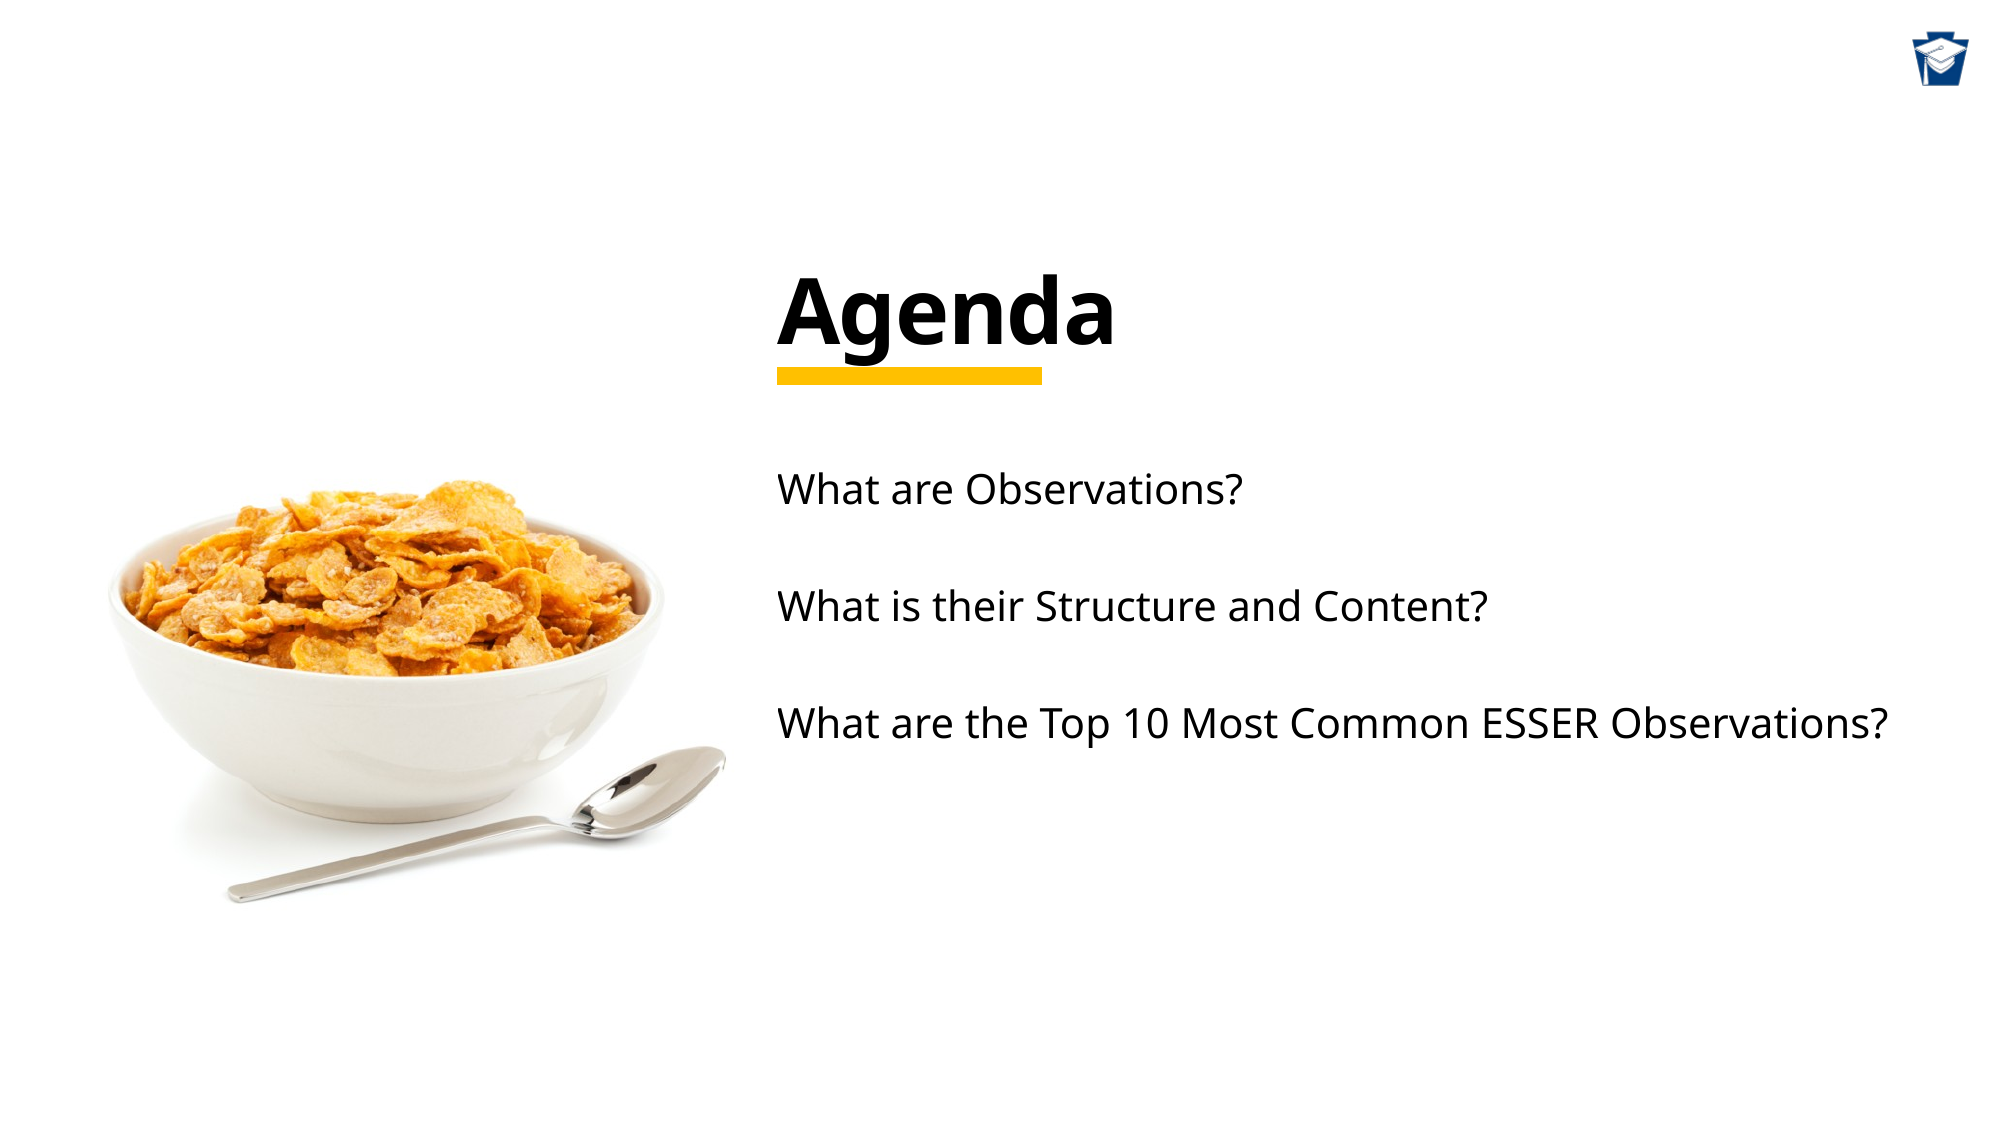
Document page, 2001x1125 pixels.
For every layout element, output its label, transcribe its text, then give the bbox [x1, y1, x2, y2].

picture [55, 401, 778, 937]
picture [1904, 21, 1977, 93]
text_box What are Observations? What is their Structure and Content? What are the Top 10 Most Common ESSER Observations? [761, 389, 1931, 755]
title Agenda [777, 265, 1666, 363]
